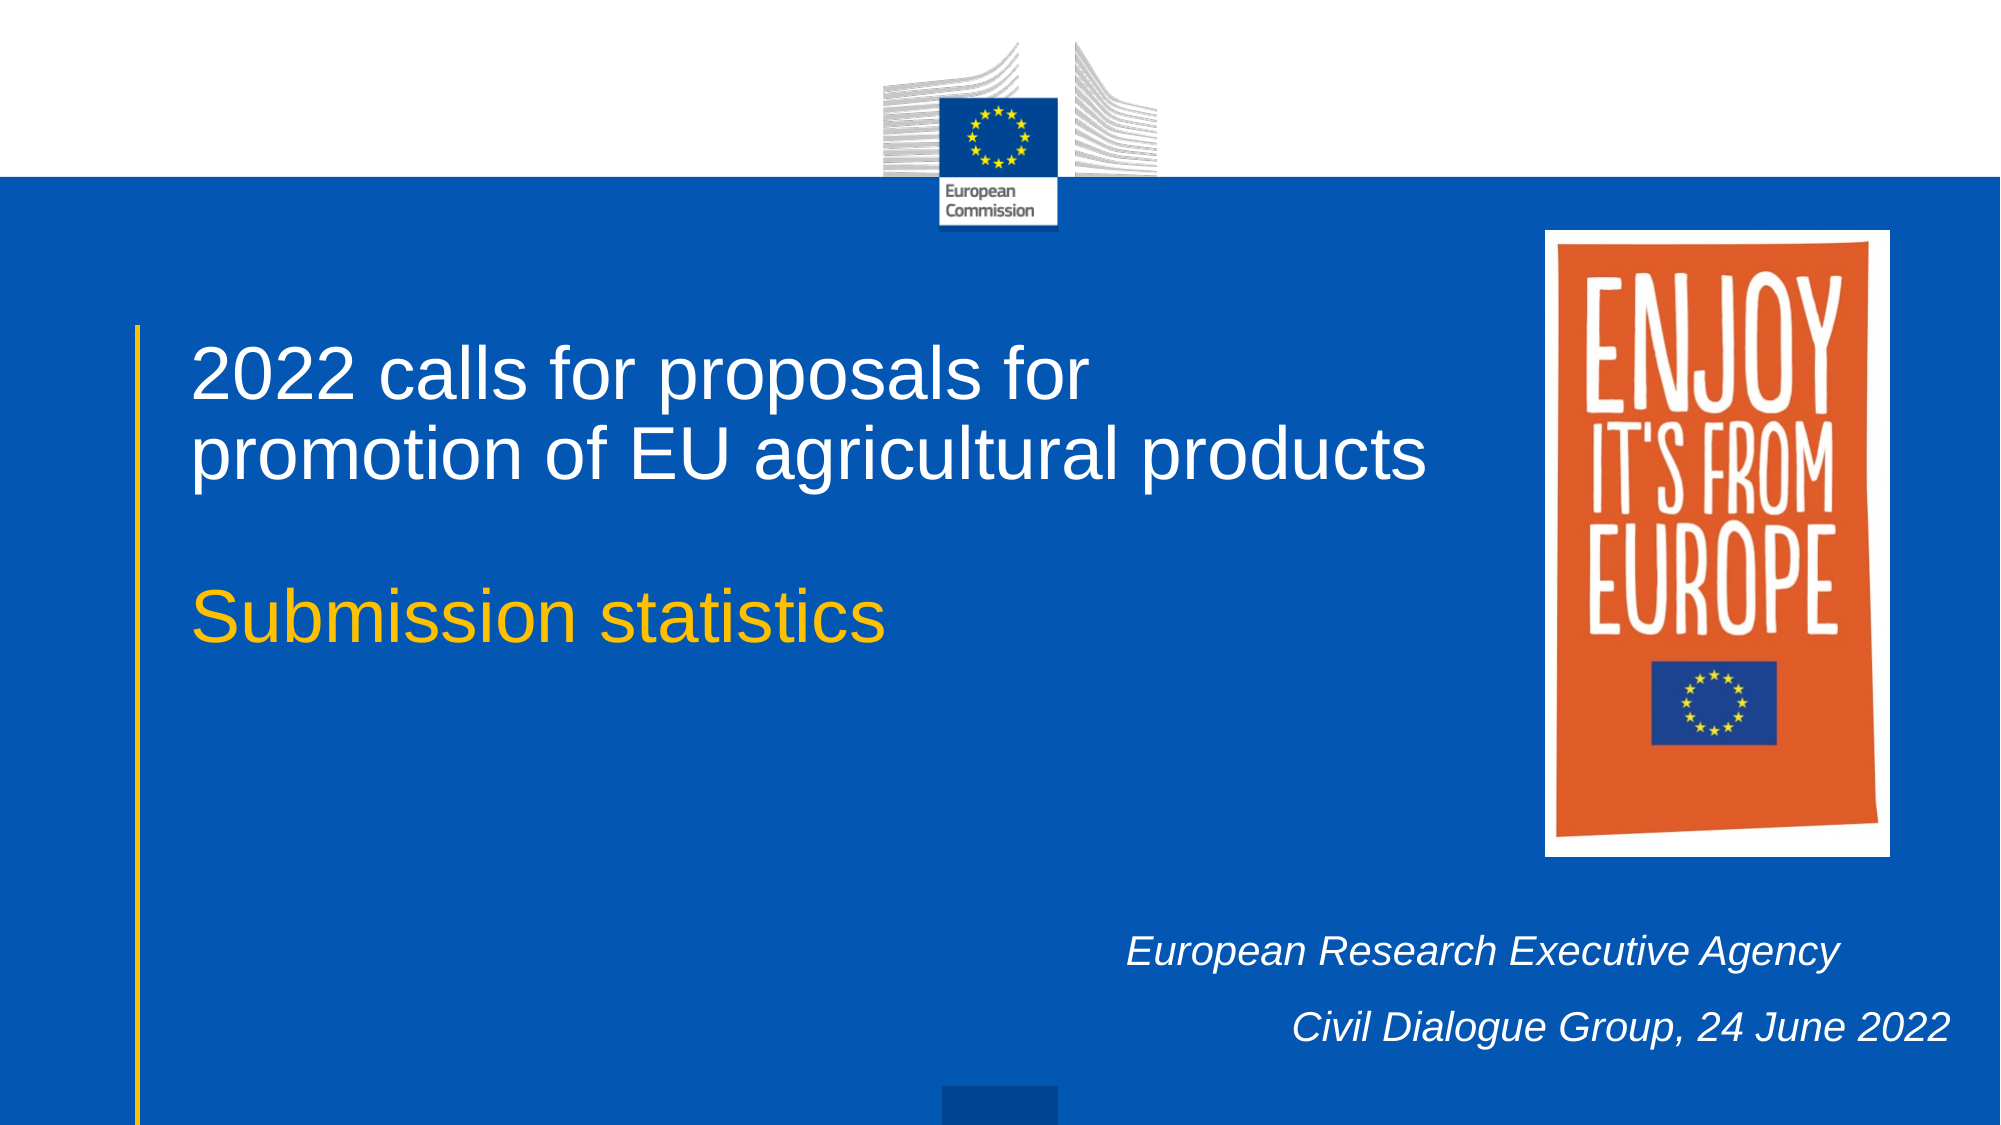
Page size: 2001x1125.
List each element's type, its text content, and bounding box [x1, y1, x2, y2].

title 2022 calls for proposals for promotion of EU agricultural products Submission statistics [175, 326, 1545, 680]
list Civil Dialogue Group, 24 June 2022 [935, 991, 1967, 1079]
picture [1545, 230, 1890, 857]
subtitle [303, 926, 1955, 1074]
picture [883, 42, 1157, 232]
text_box European Research Executive Agency [904, 916, 1855, 982]
